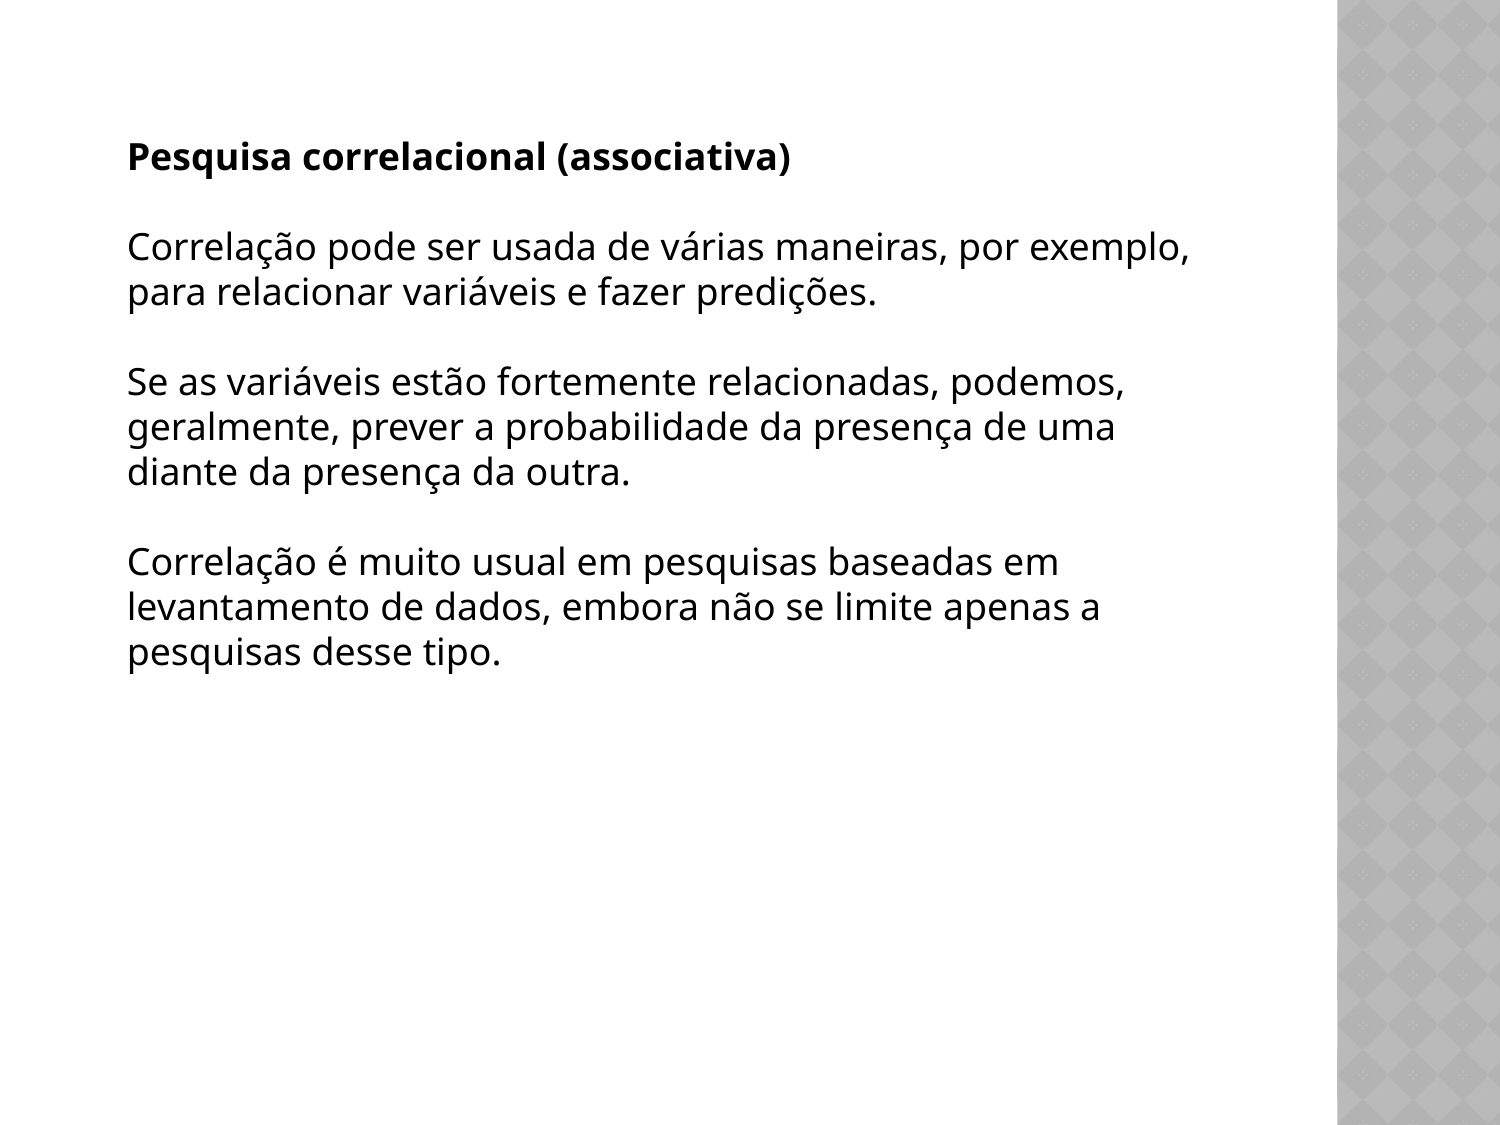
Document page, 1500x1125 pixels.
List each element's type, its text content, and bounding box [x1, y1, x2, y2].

text_box Pesquisa correlacional (associativa) Correlação pode ser usada de várias maneiras, por exemplo, para relacionar variáveis e fazer predições. Se as variáveis estão fortemente relacionadas, podemos, geralmente, prever a probabilidade da presença de uma diante da presença da outra. Correlação é muito usual em pesquisas baseadas em levantamento de dados, embora não se limite apenas a pesquisas desse tipo. [112, 125, 1247, 726]
